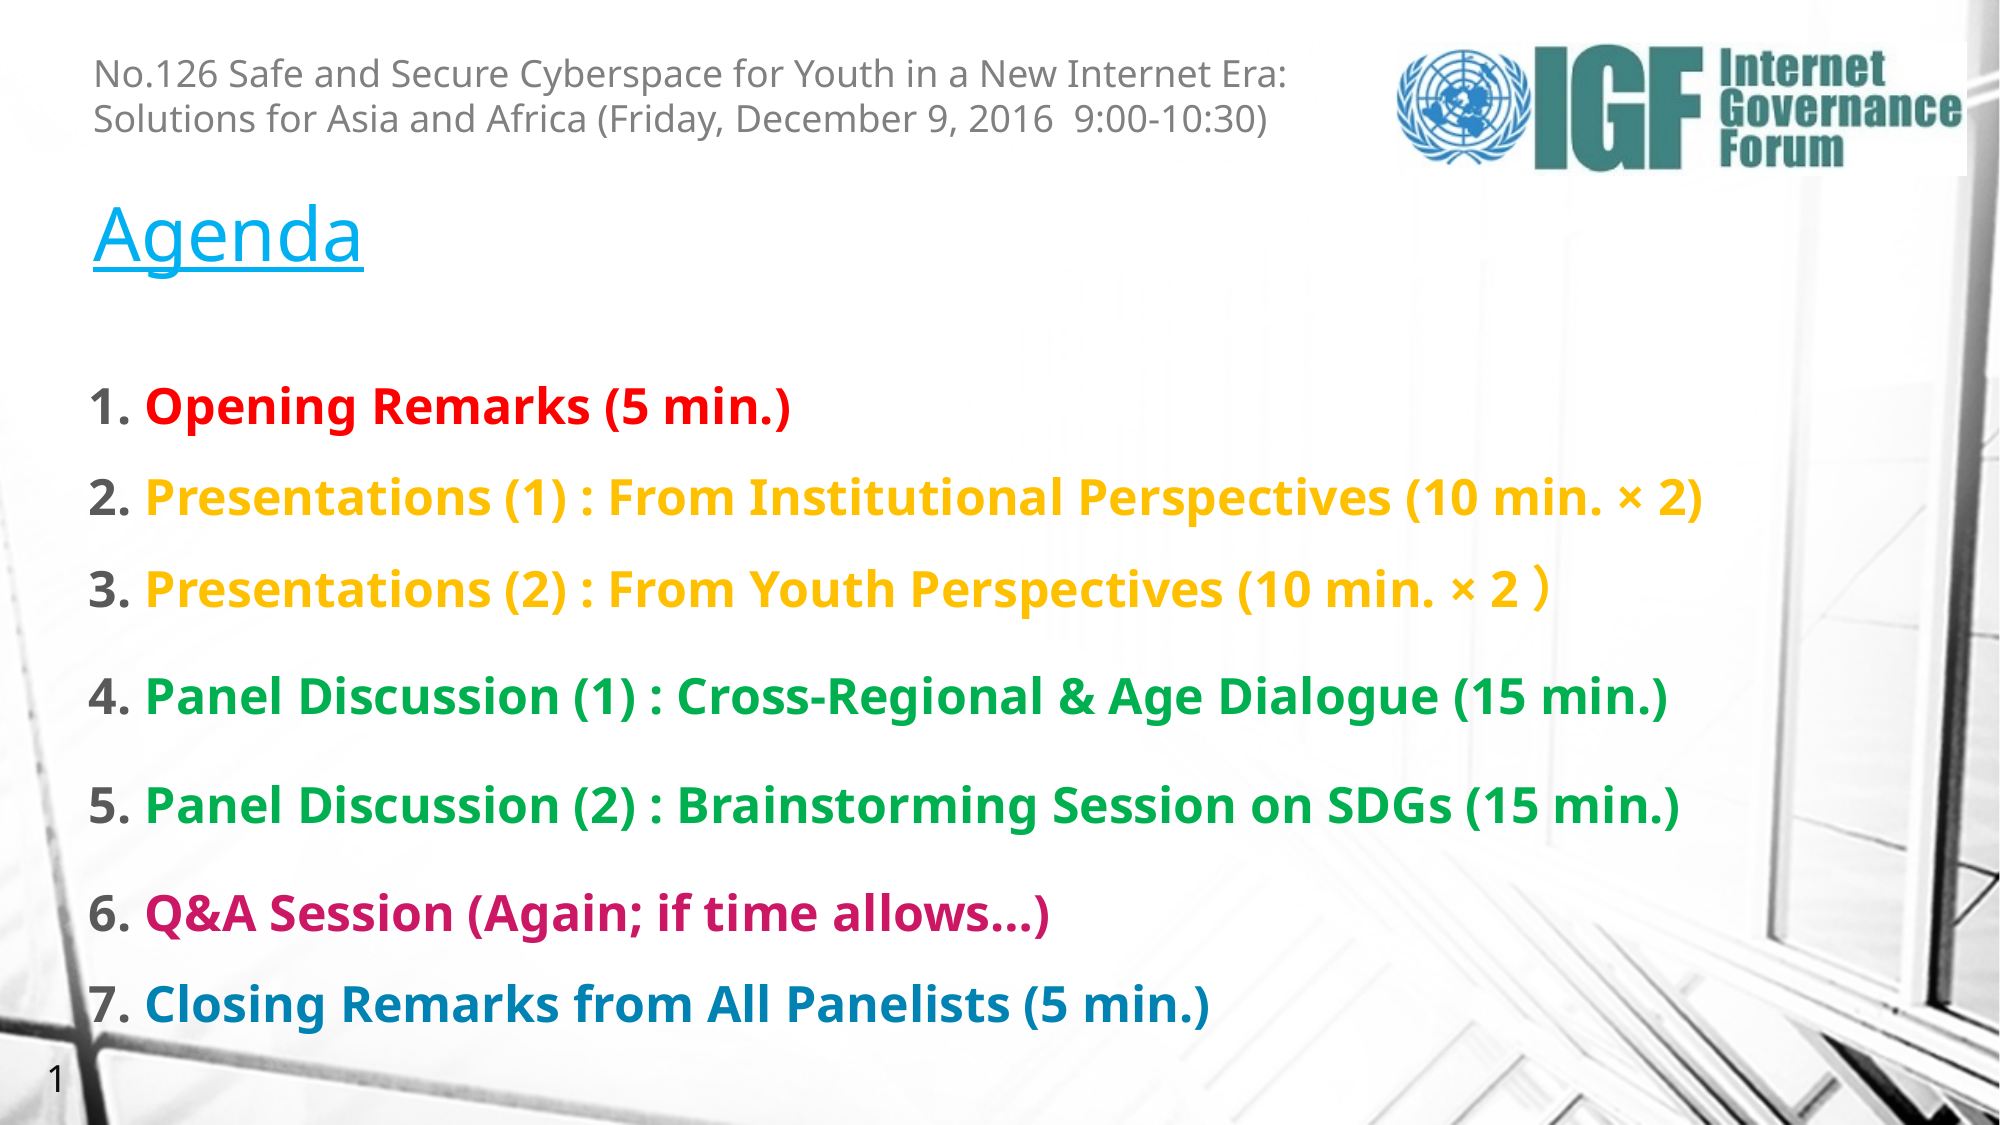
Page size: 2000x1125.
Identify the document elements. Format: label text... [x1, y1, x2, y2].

list 1. Opening Remarks (5 min.) 2. Presentations (1) : From Institutional Perspectives (10 min. × 2) 3. Presentations (2) : From Youth Perspectives (10 min. × 2） 4. Panel Discussion (1) : Cross-Regional & Age Dialogue (15 min.) 5. Panel Discussion (2) : Brainstorming Session on SDGs (15 min.) 6. Q&A Session (Again; if time allows…) 7. Closing Remarks from All Panelists (5 min.) [66, 373, 1945, 1083]
picture [0, 0, 2000, 1125]
slide_number 1 [31, 1058, 232, 1104]
title Agenda [78, 175, 1967, 374]
text_box No.126 Safe and Secure Cyberspace for Youth in a New Internet Era: Solutions for Asia and Africa (Friday, December 9, 2016 9:00-10:30) [78, 42, 1366, 148]
